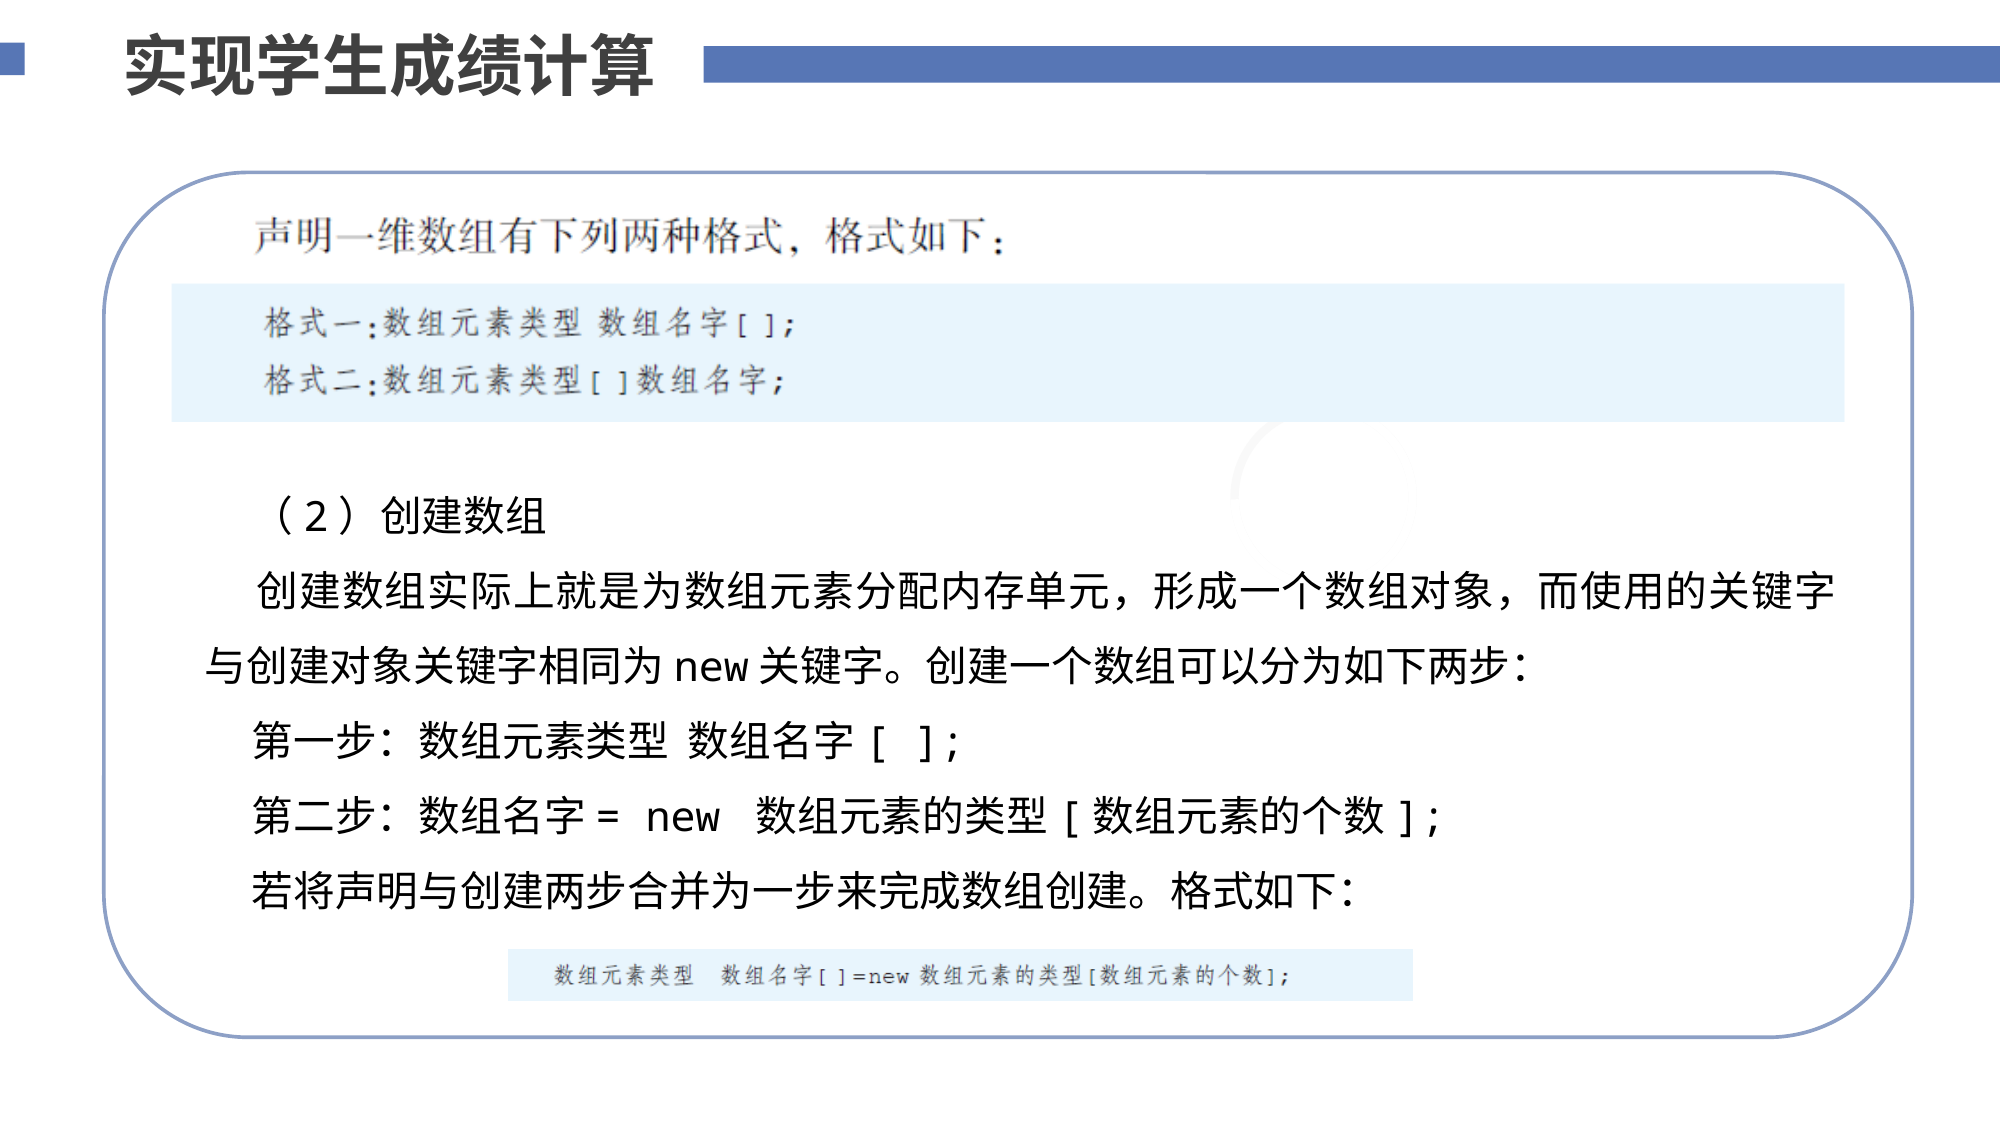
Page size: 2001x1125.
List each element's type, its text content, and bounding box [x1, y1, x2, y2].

picture [164, 207, 1852, 422]
text_box [0, 41, 26, 76]
picture [508, 949, 1413, 1001]
text_box [702, 45, 2000, 84]
text_box 实现学生成绩计算 [122, 23, 657, 104]
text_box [1234, 422, 1413, 587]
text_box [1451, 422, 1820, 591]
text_box [102, 171, 1914, 1039]
